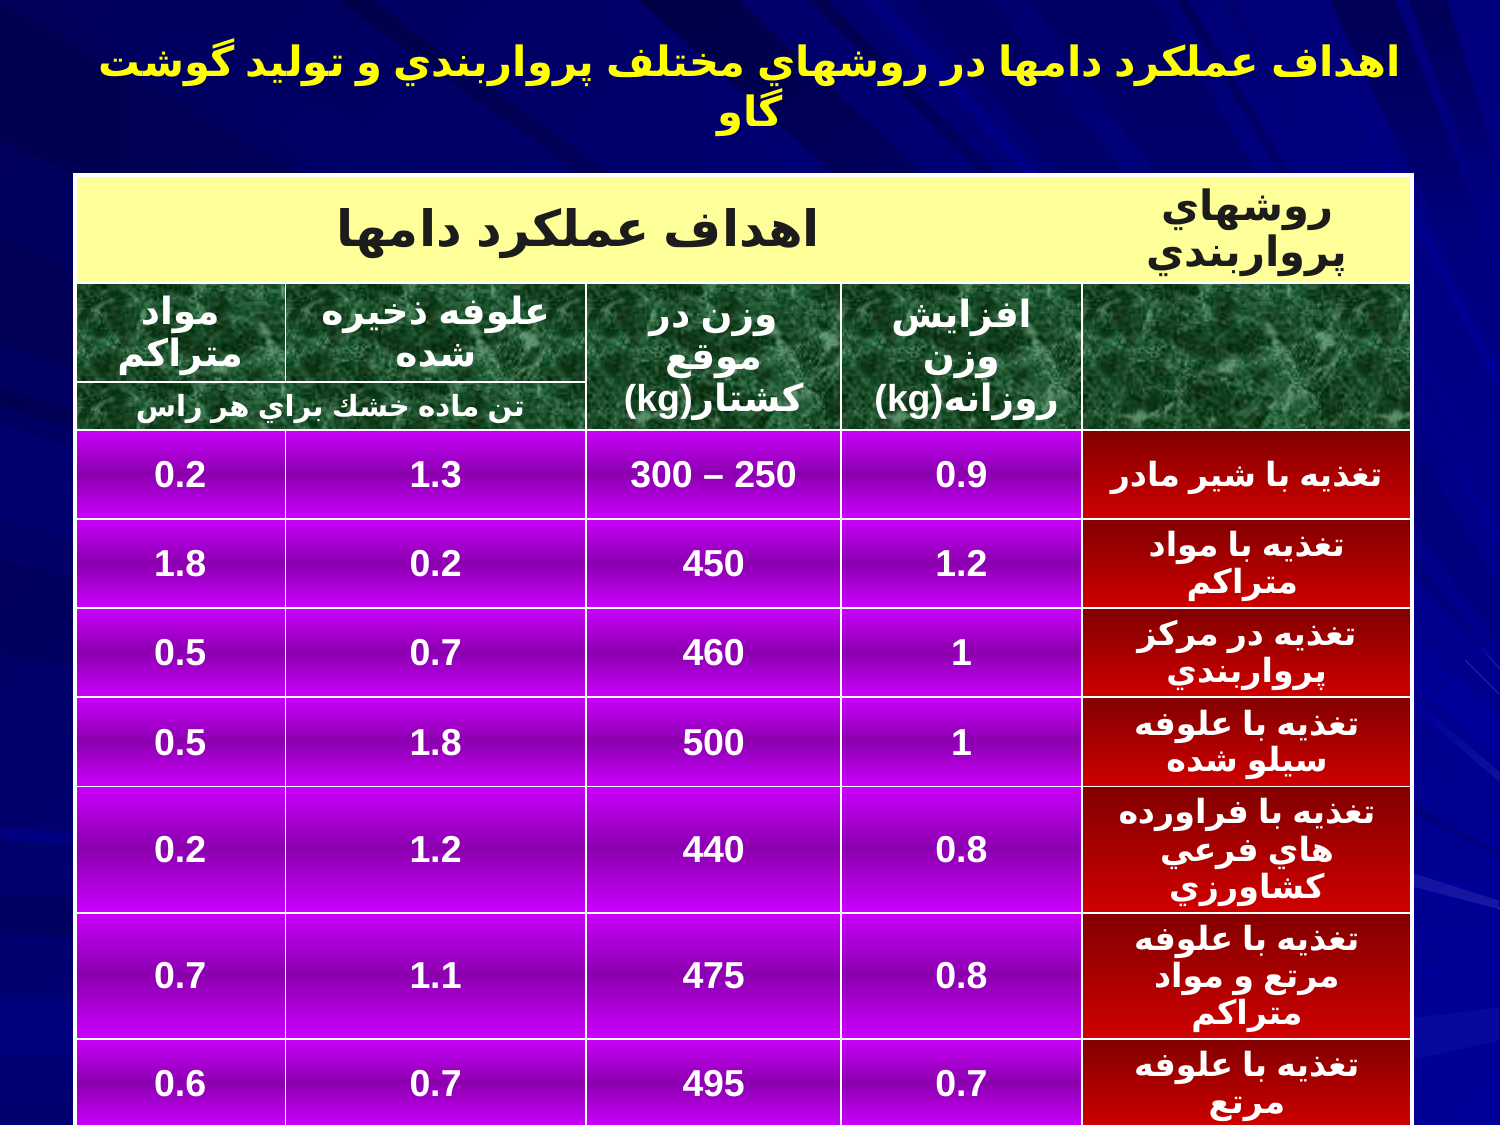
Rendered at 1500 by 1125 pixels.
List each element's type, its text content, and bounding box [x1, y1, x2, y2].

table_cell 1 [842, 609, 1081, 696]
table_cell 0.5 [77, 698, 285, 786]
table_cell 1.2 [286, 787, 585, 912]
table_cell مواد متراكم [77, 284, 285, 381]
table_cell وزن در موقع كشتار(kg) [587, 284, 840, 429]
table_cell 475 [587, 914, 840, 1038]
table_cell تن ماده خشك براي هر راس [77, 383, 585, 429]
table_header اهداف عملكرد دامها [77, 177, 1082, 282]
table_cell 1.8 [286, 698, 585, 786]
table_cell 300 – 250 [587, 431, 840, 518]
table_cell 0.2 [77, 431, 285, 518]
table_cell 0.8 [842, 914, 1081, 1038]
table_cell 0.6 [77, 1040, 285, 1125]
table_cell 1.3 [286, 431, 585, 518]
table_cell تغذيه با فراورده هاي فرعي كشاورزي [1083, 787, 1410, 912]
table_cell تغذيه با مواد متراكم [1083, 520, 1410, 607]
table_cell 0.8 [842, 787, 1081, 912]
table_cell [1083, 284, 1410, 429]
table_cell 0.7 [77, 914, 285, 1038]
table_cell 0.7 [842, 1040, 1081, 1125]
table_cell 1.1 [286, 914, 585, 1038]
table_cell 450 [587, 520, 840, 607]
table_cell 440 [587, 787, 840, 912]
table_cell 0.7 [286, 609, 585, 696]
table_cell 460 [587, 609, 840, 696]
table_cell تغذيه با علوفه سيلو شده [1083, 698, 1410, 786]
table_cell تغذيه در مركز پرواربندي [1083, 609, 1410, 696]
table_cell 0.5 [77, 609, 285, 696]
table_cell 1.8 [77, 520, 285, 607]
table_cell 1.2 [842, 520, 1081, 607]
table_cell علوفه ذخيره شده [286, 284, 585, 381]
table_cell 0.2 [286, 520, 585, 607]
table_cell 0.9 [842, 431, 1081, 518]
table_cell 0.2 [77, 787, 285, 912]
table_cell تغذيه با شير مادر [1083, 431, 1410, 518]
table_cell 0.7 [286, 1040, 585, 1125]
table_cell تغذيه با علوفه مرتع [1083, 1040, 1410, 1125]
table_header روشهاي پرواربندي [1082, 177, 1410, 282]
title اهداف عملكرد دامها در روشهاي مختلف پرواربندي و توليد گوشت گاو [74, 45, 1426, 126]
table_cell 500 [587, 698, 840, 786]
table_cell افزايش وزن روزانه(kg) [842, 284, 1081, 429]
table_cell 495 [587, 1040, 840, 1125]
table_cell تغذيه با علوفه مرتع و مواد متراكم [1083, 914, 1410, 1038]
table_cell 1 [842, 698, 1081, 786]
